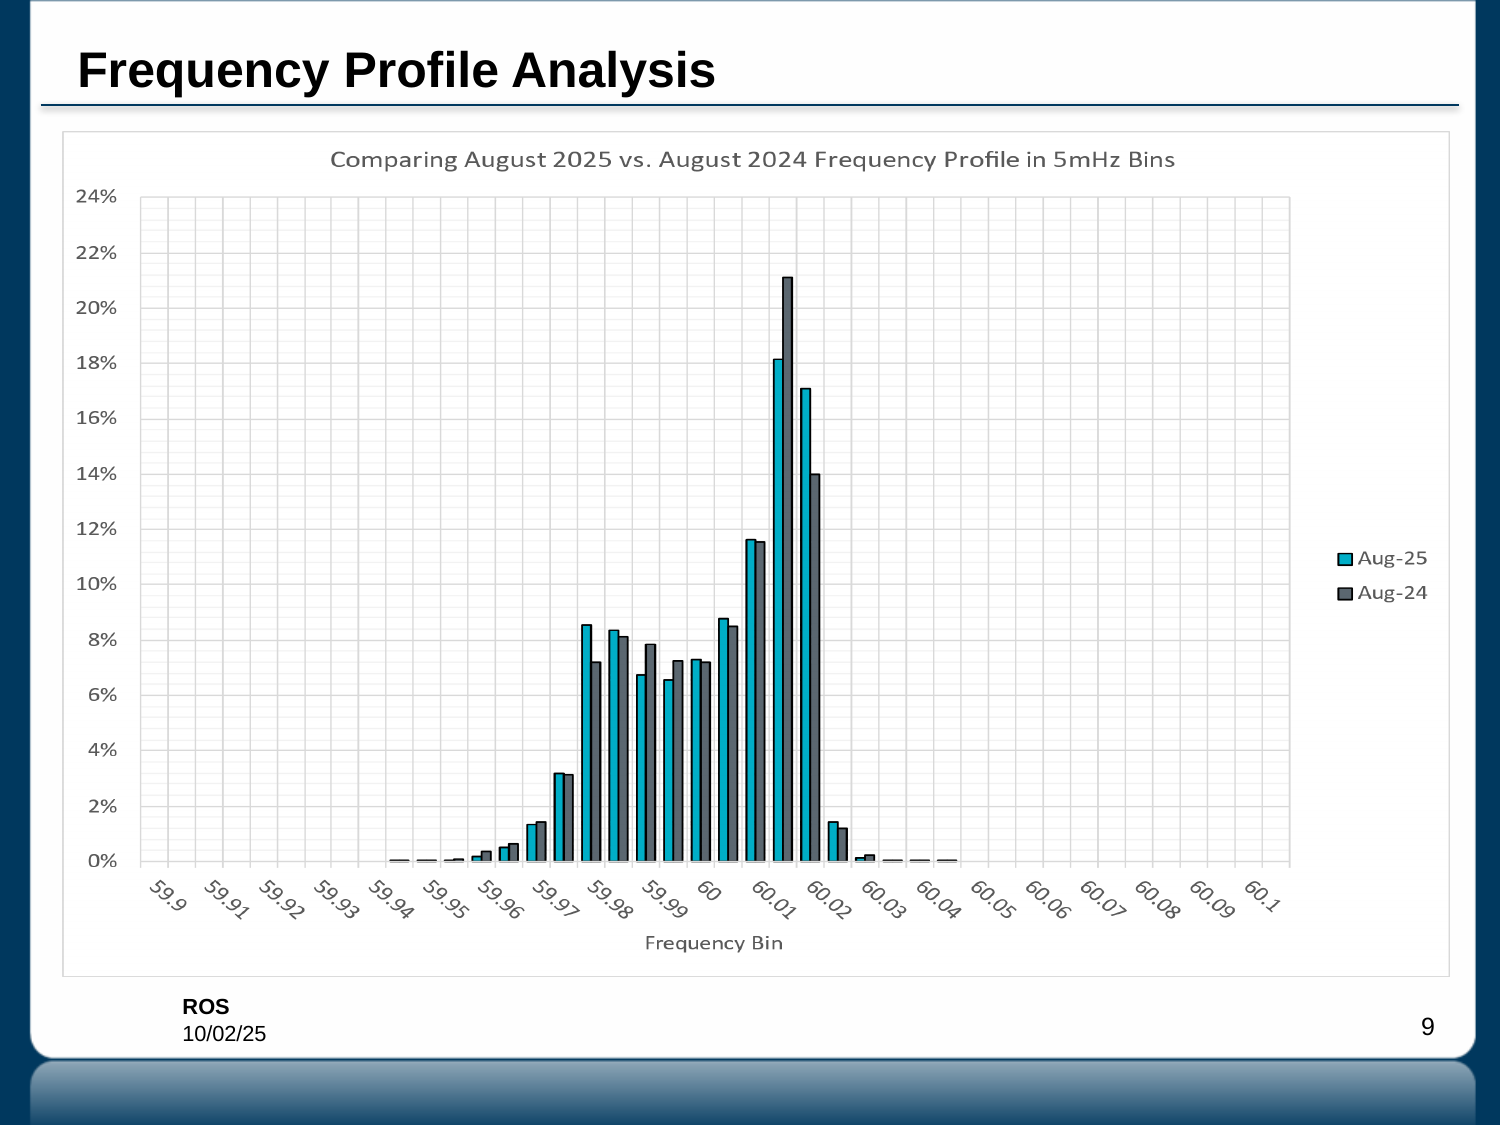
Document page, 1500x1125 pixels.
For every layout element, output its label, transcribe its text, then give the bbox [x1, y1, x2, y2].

title Frequency Profile Analysis [62, 29, 1450, 106]
picture [0, 0, 1500, 1125]
